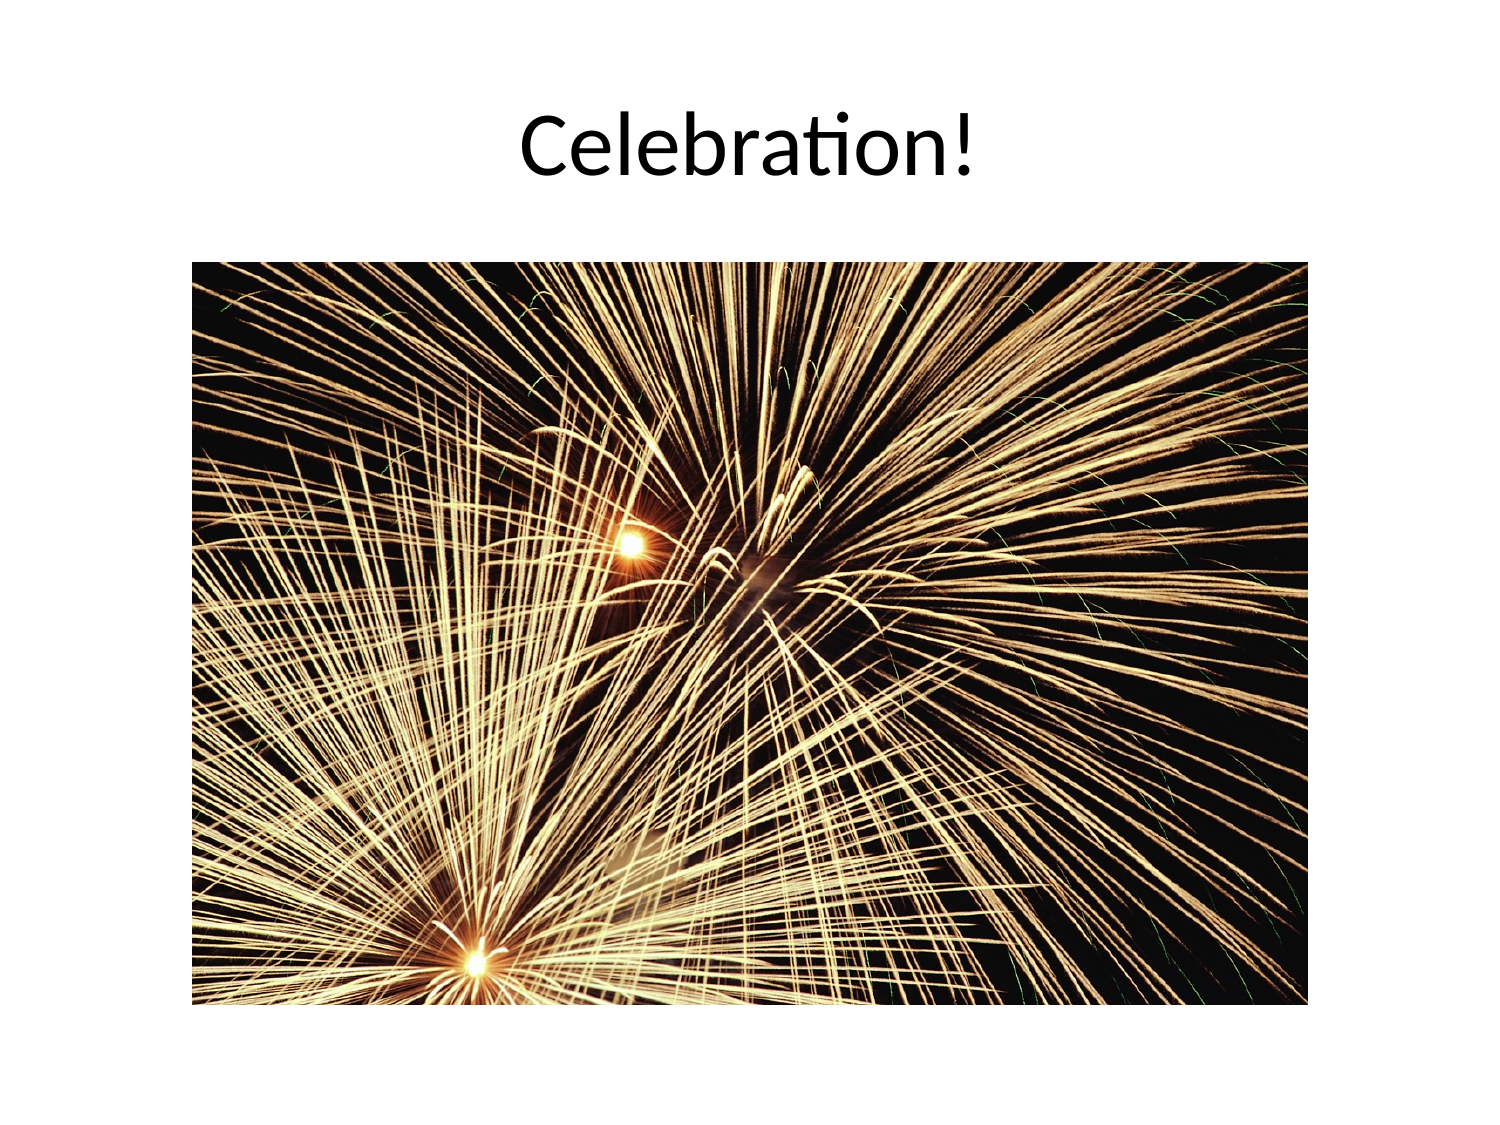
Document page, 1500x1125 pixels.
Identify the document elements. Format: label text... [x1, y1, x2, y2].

title Celebration! [74, 44, 1426, 233]
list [192, 262, 1308, 1006]
